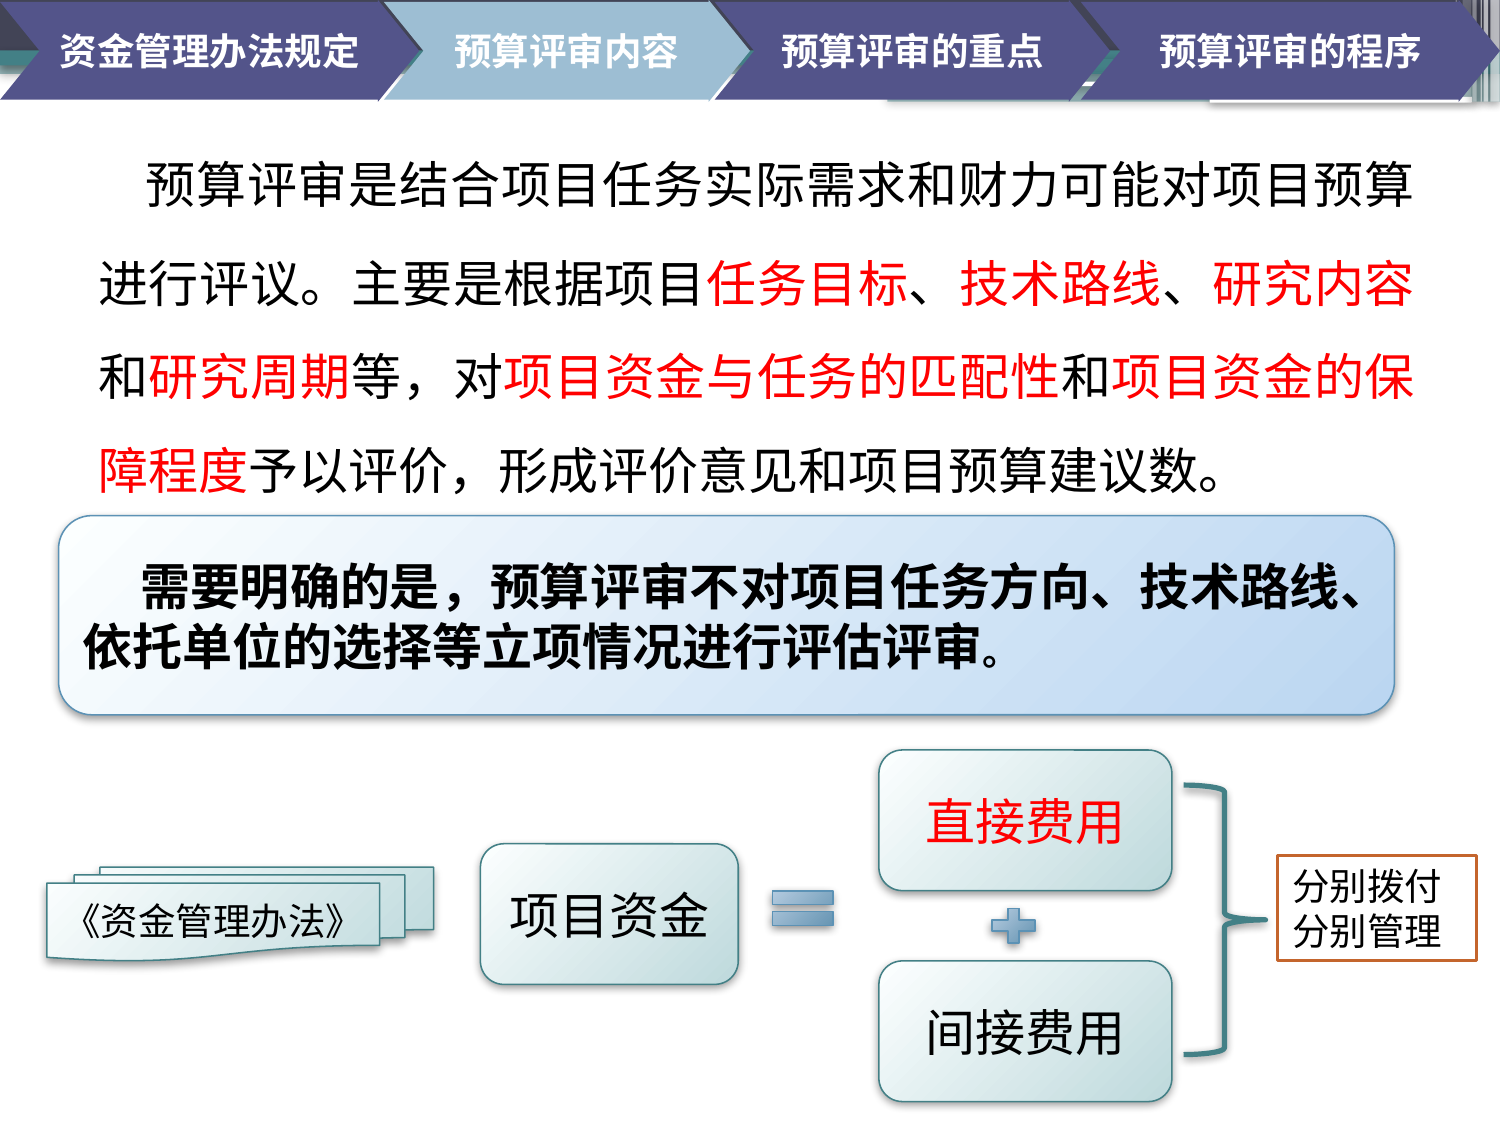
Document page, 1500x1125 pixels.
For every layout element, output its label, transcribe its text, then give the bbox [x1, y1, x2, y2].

text_box 《资金管理办法》 [46, 866, 435, 962]
text_box 间接费用 [878, 960, 1173, 1103]
text_box 分别拨付分别管理 [1276, 854, 1478, 962]
text_box 资金管理办法规定 [0, 0, 420, 104]
text_box [772, 911, 834, 926]
list 预算评审是结合项目任务实际需求和财力可能对项目预算进行评议。主要是根据项目任务目标、技术路线、研究内容和研究周期等，对项目资金与任务的匹配性和项目资金的保障程度予以评价，形成评价意见和项目预算建议数。 [23, 117, 1430, 750]
text_box 直接费用 [878, 749, 1173, 892]
text_box 预算评审的程序 [1079, 0, 1500, 104]
text_box [991, 908, 1036, 944]
text_box 需要明确的是，预算评审不对项目任务方向、技术路线、依托单位的选择等立项情况进行评估评审。 [57, 514, 1396, 716]
text_box 项目资金 [479, 842, 740, 986]
text_box [1183, 782, 1269, 1058]
text_box 预算评审的重点 [713, 0, 1112, 104]
text_box 预算评审内容 [382, 0, 751, 104]
text_box [772, 890, 834, 905]
